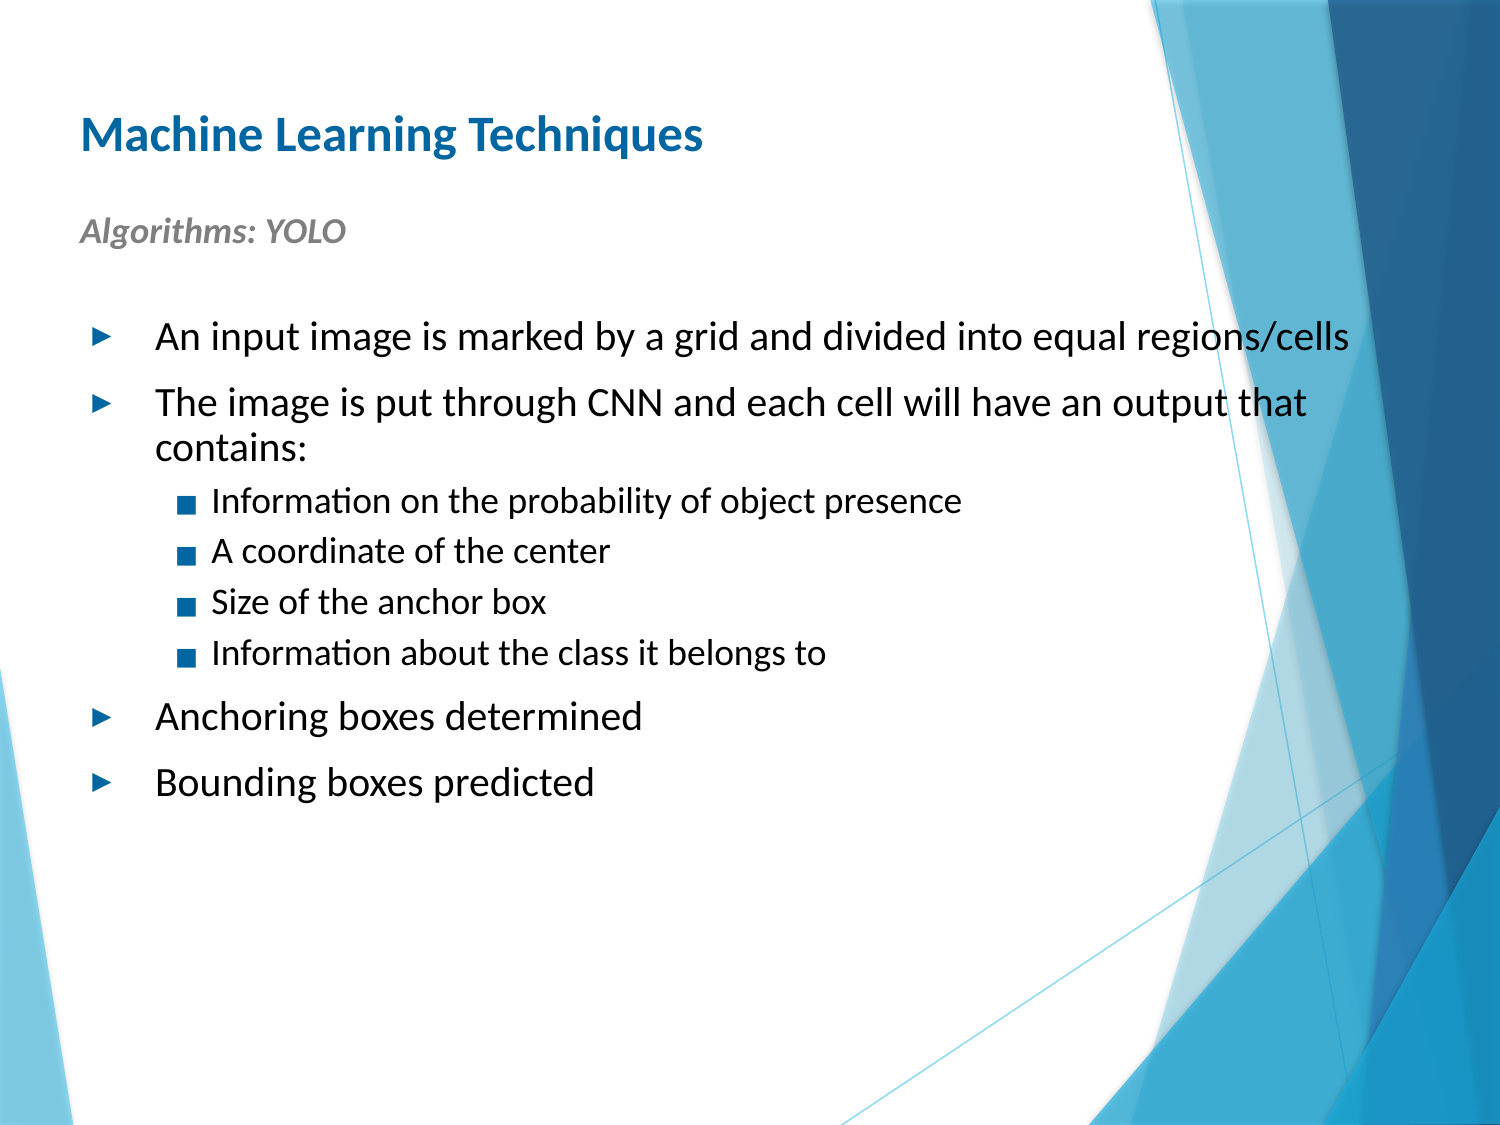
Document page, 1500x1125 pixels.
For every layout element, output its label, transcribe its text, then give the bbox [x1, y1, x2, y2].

title Machine Learning Techniques [65, 92, 1447, 179]
list An input image is marked by a grid and divided into equal regions/cells The image is put through CNN and each cell will have an output that contains: Information on the probability of object presence A coordinate of the center Size of the anchor box Information about the class it belongs to Anchoring boxes determined Bounding boxes predicted [65, 299, 1447, 980]
subtitle Algorithms: YOLO [65, 196, 1447, 266]
